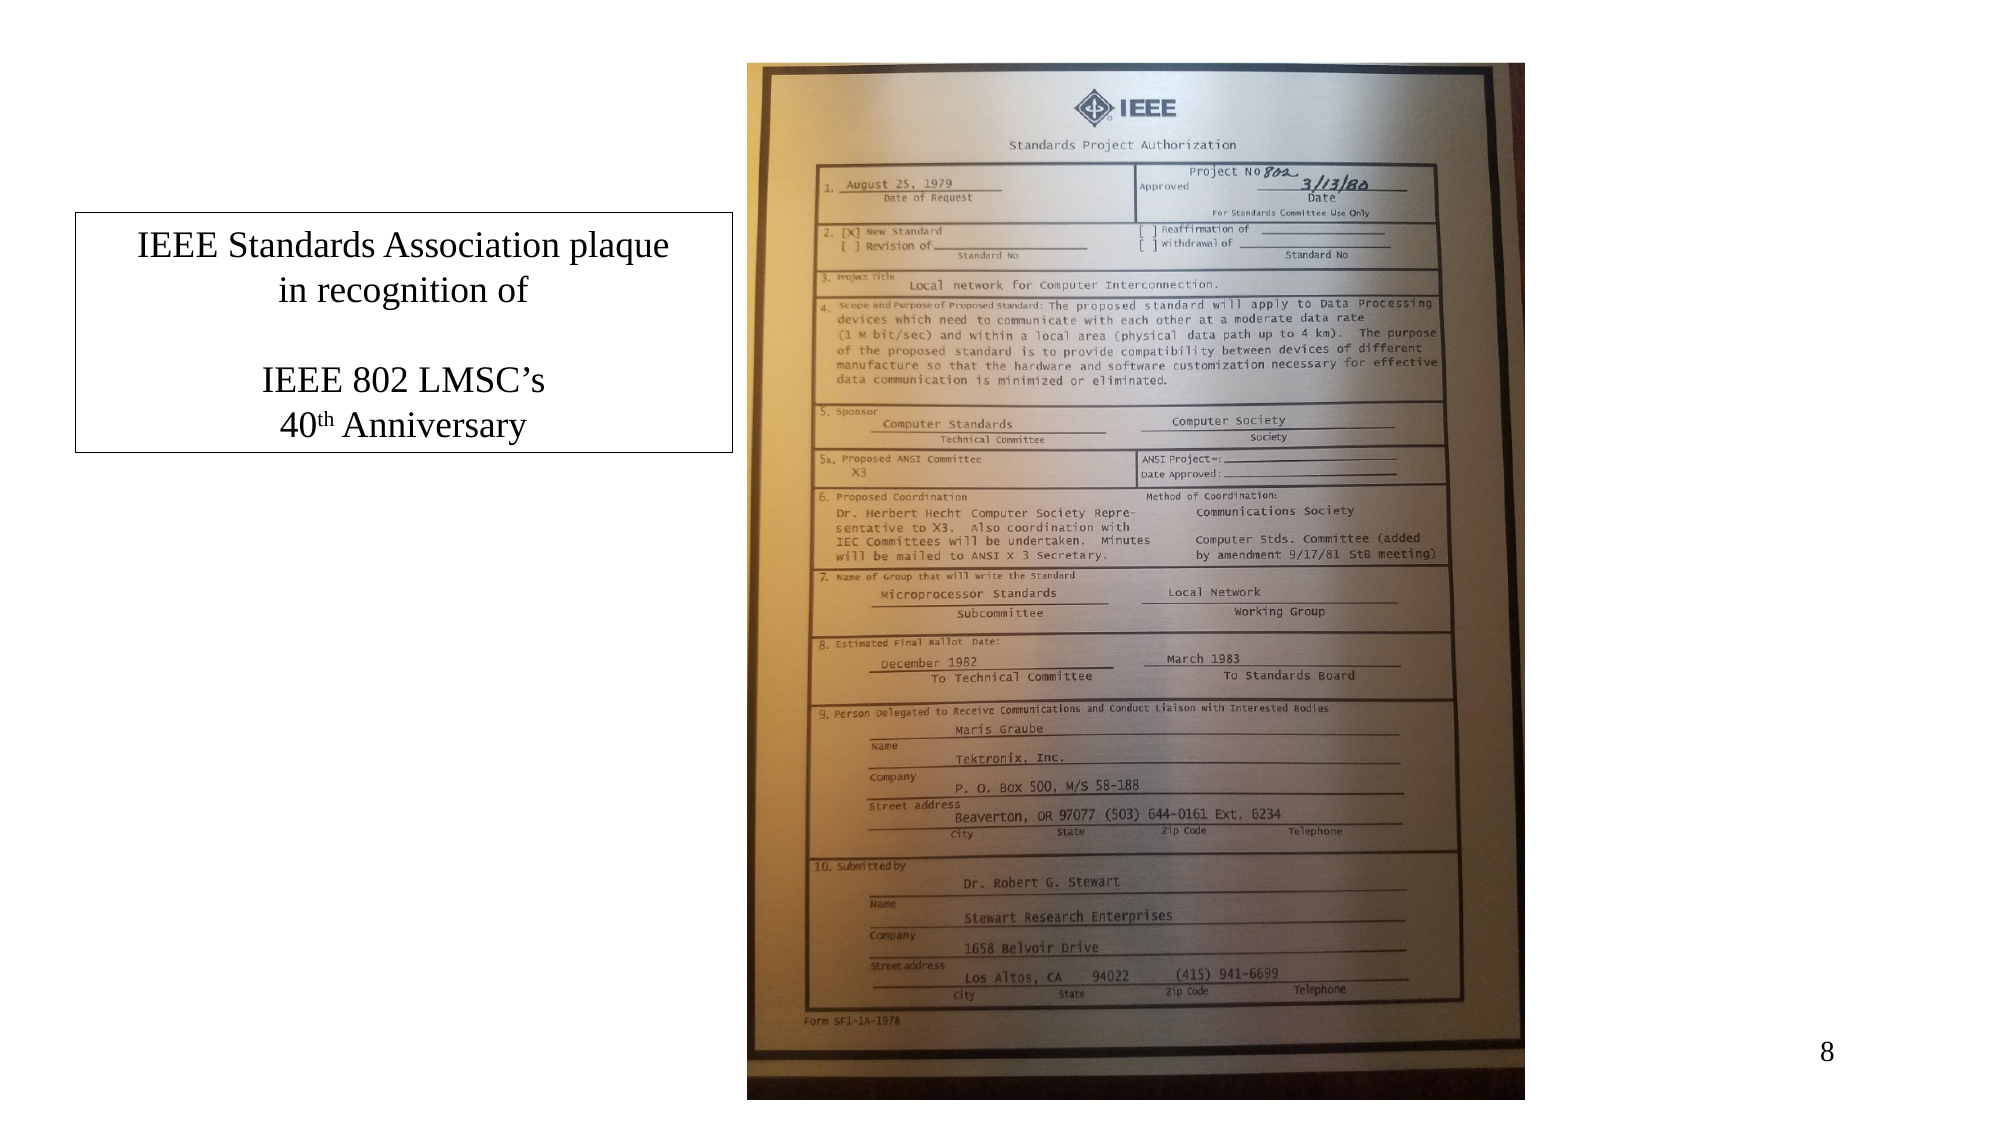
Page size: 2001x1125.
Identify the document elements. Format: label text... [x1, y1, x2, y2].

picture [747, 64, 1525, 191]
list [616, 191, 1655, 971]
slide_number 8 [1433, 1024, 1851, 1101]
text_box IEEE Standards Association plaque in recognition of IEEE 802 LMSC’s 40th Anniversary [75, 212, 611, 453]
picture [747, 971, 1525, 1099]
